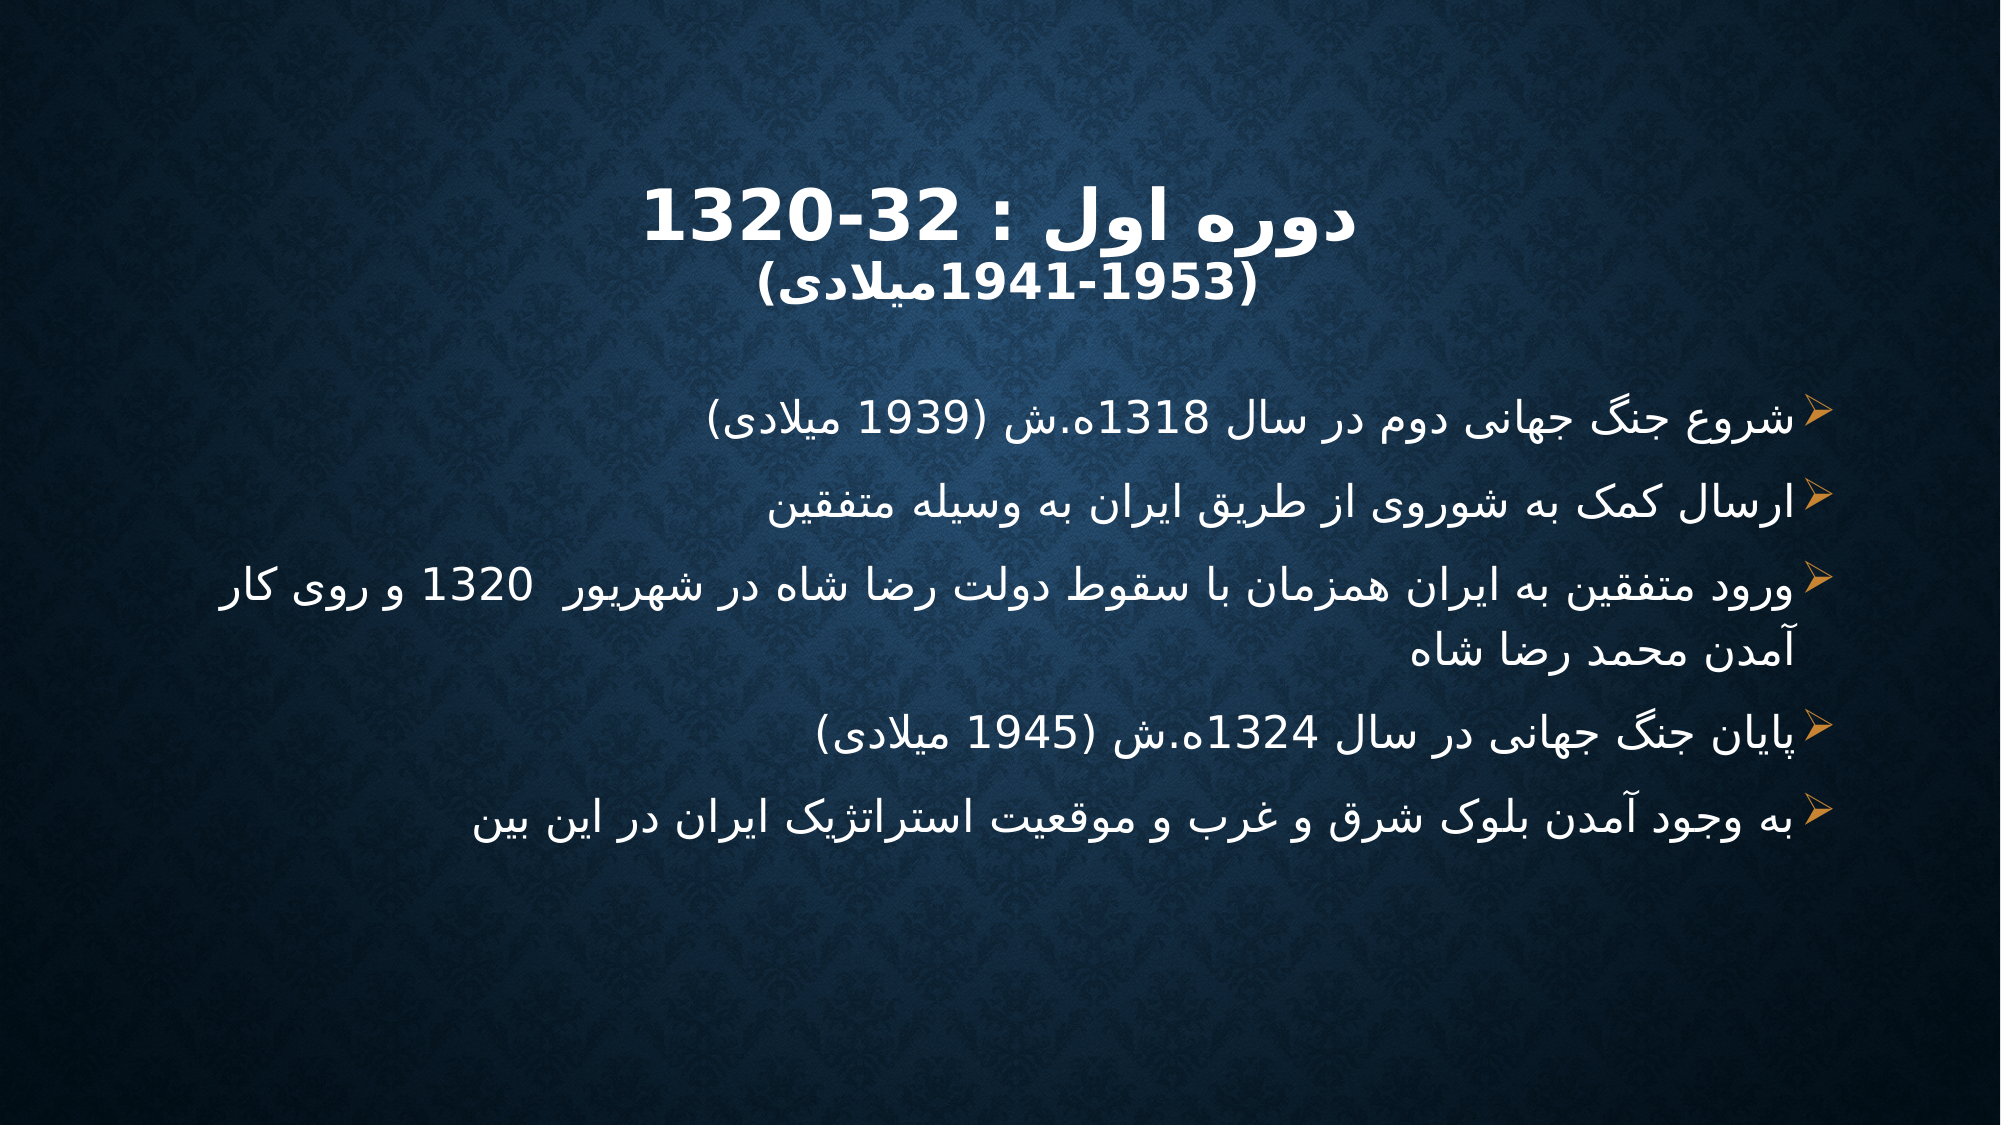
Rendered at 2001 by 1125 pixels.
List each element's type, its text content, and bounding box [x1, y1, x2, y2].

title دوره اول : 32-1320 (1953-1941میلادی) [149, 99, 1849, 318]
list شروع جنگ جهانی دوم در سال 1318ه.ش (1939 میلادی) ارسال کمک به شوروی از طریق ایران به وسیله متفقین ورود متفقین به ایران همزمان با سقوط دولت رضا شاه در شهریور 1320 و روی کار آمدن محمد رضا شاه پایان جنگ جهانی در سال 1324ه.ش (1945 میلادی) به وجود آمدن بلوک شرق و غرب و موقعیت استراتژیک ایران در این بین [149, 370, 1849, 977]
